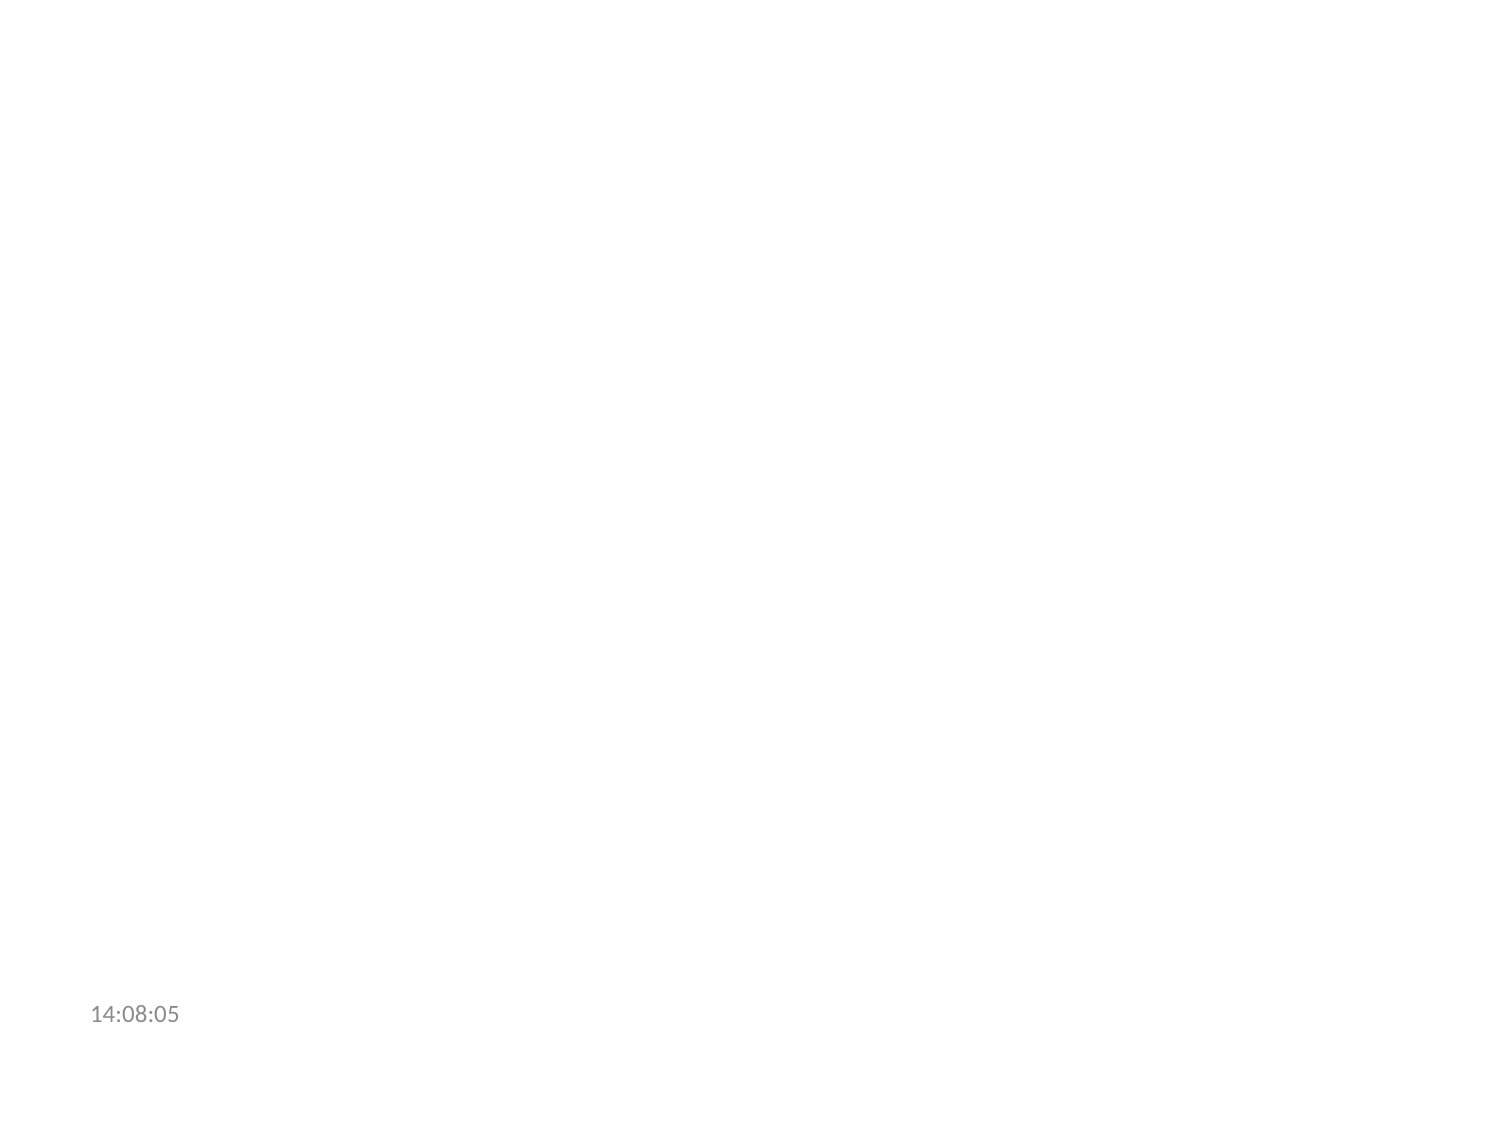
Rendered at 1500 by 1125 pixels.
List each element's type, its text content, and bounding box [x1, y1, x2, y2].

text_box 15:35:09 [75, 982, 425, 1043]
